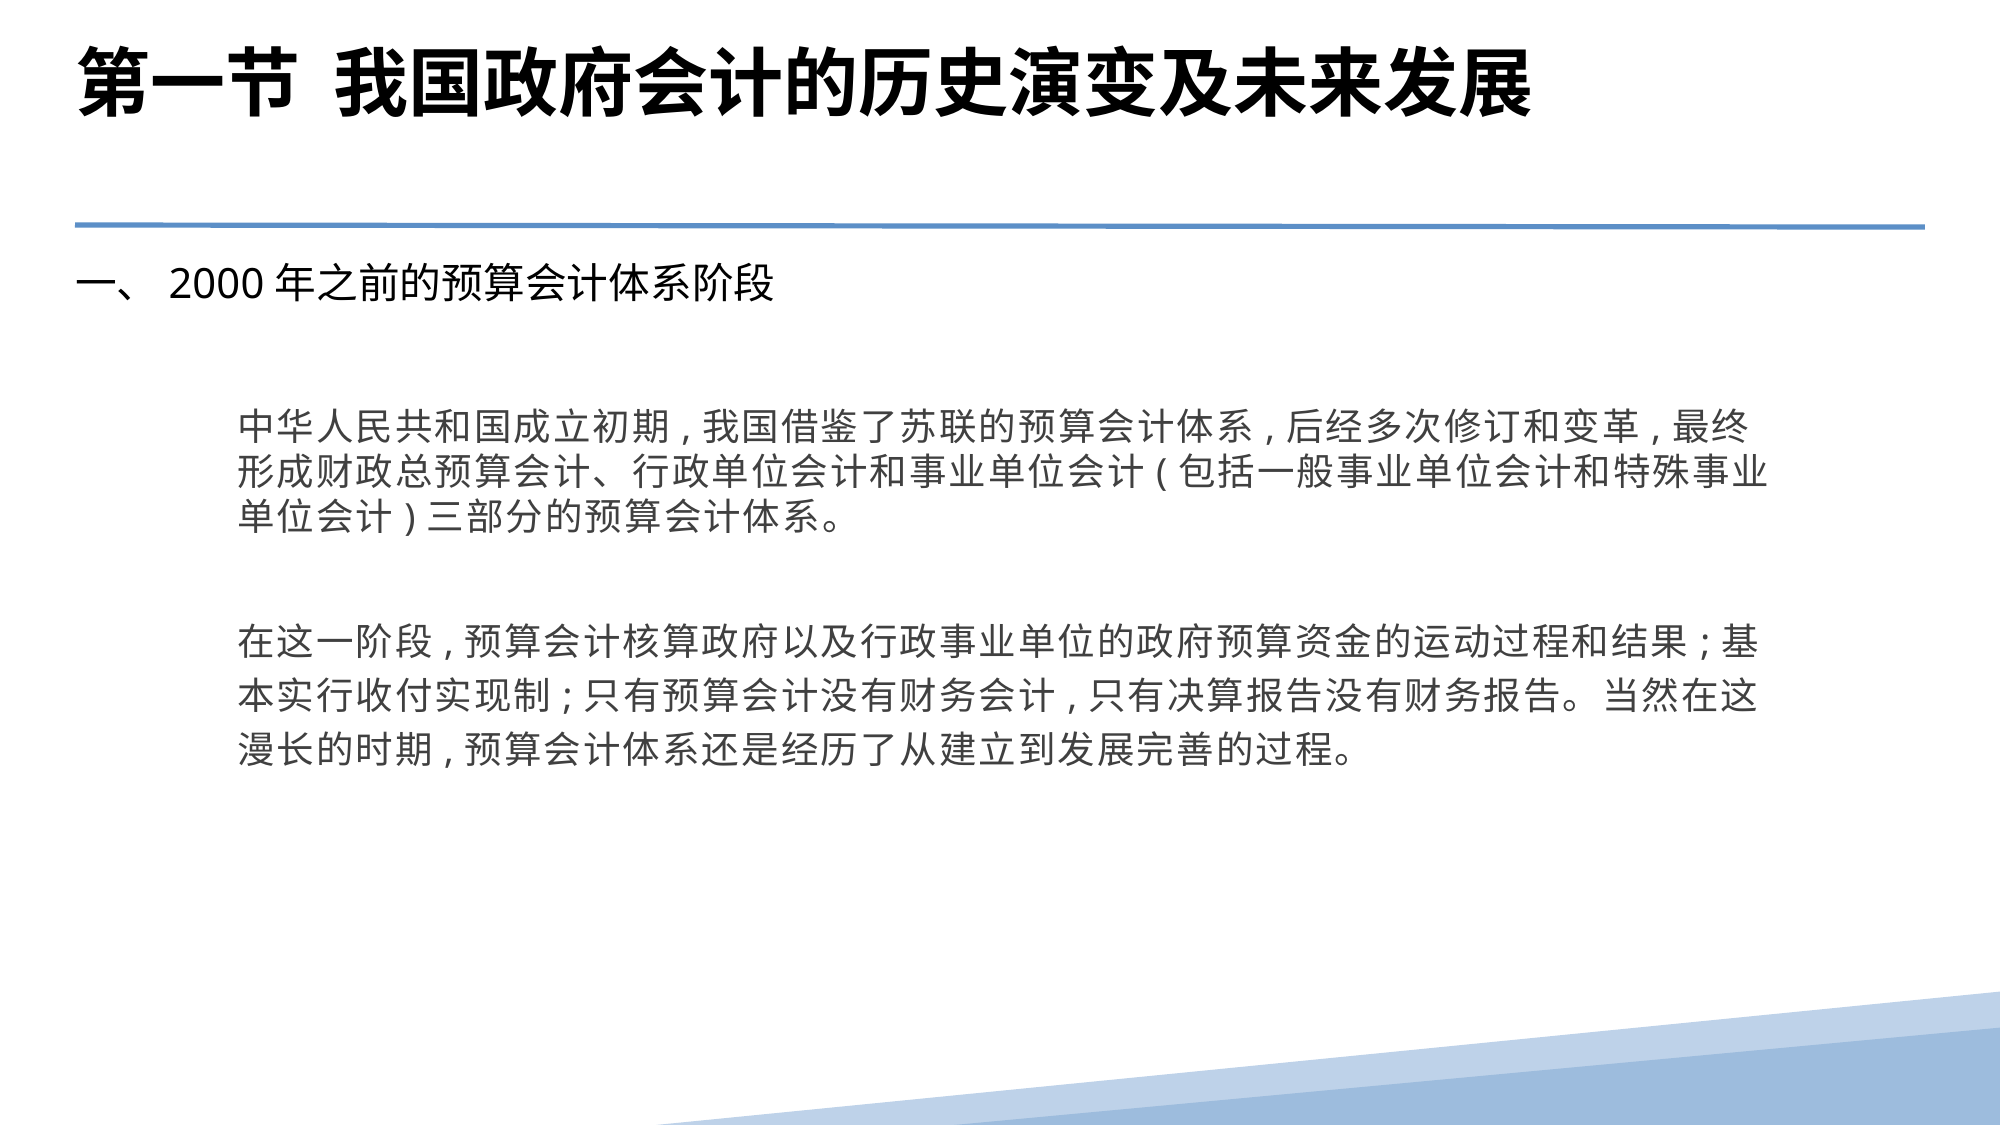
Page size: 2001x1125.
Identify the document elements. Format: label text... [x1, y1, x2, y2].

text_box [74, 224, 1925, 228]
text_box 一、2000年之前的预算会计体系阶段 [75, 247, 1925, 323]
text_box 第一节 我国政府会计的历史演变及未来发展 [75, 24, 1925, 125]
text_box 中华人民共和国成立初期,我国借鉴了苏联的预算会计体系,后经多次修订和变革,最终形成财政总预算会计、行政单位会计和事业单位会计(包括一般事业单位会计和特殊事业单位会计)三部分的预算会计体系。 在这一阶段,预算会计核算政府以及行政事业单位的政府预算资金的运动过程和结果;基本实行收付实现制;只有预算会计没有财务会计,只有决算报告没有财务报告。当然在这漫长的时期,预算会计体系还是经历了从建立到发展完善的过程。 [226, 398, 1798, 999]
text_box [656, 991, 2000, 1125]
